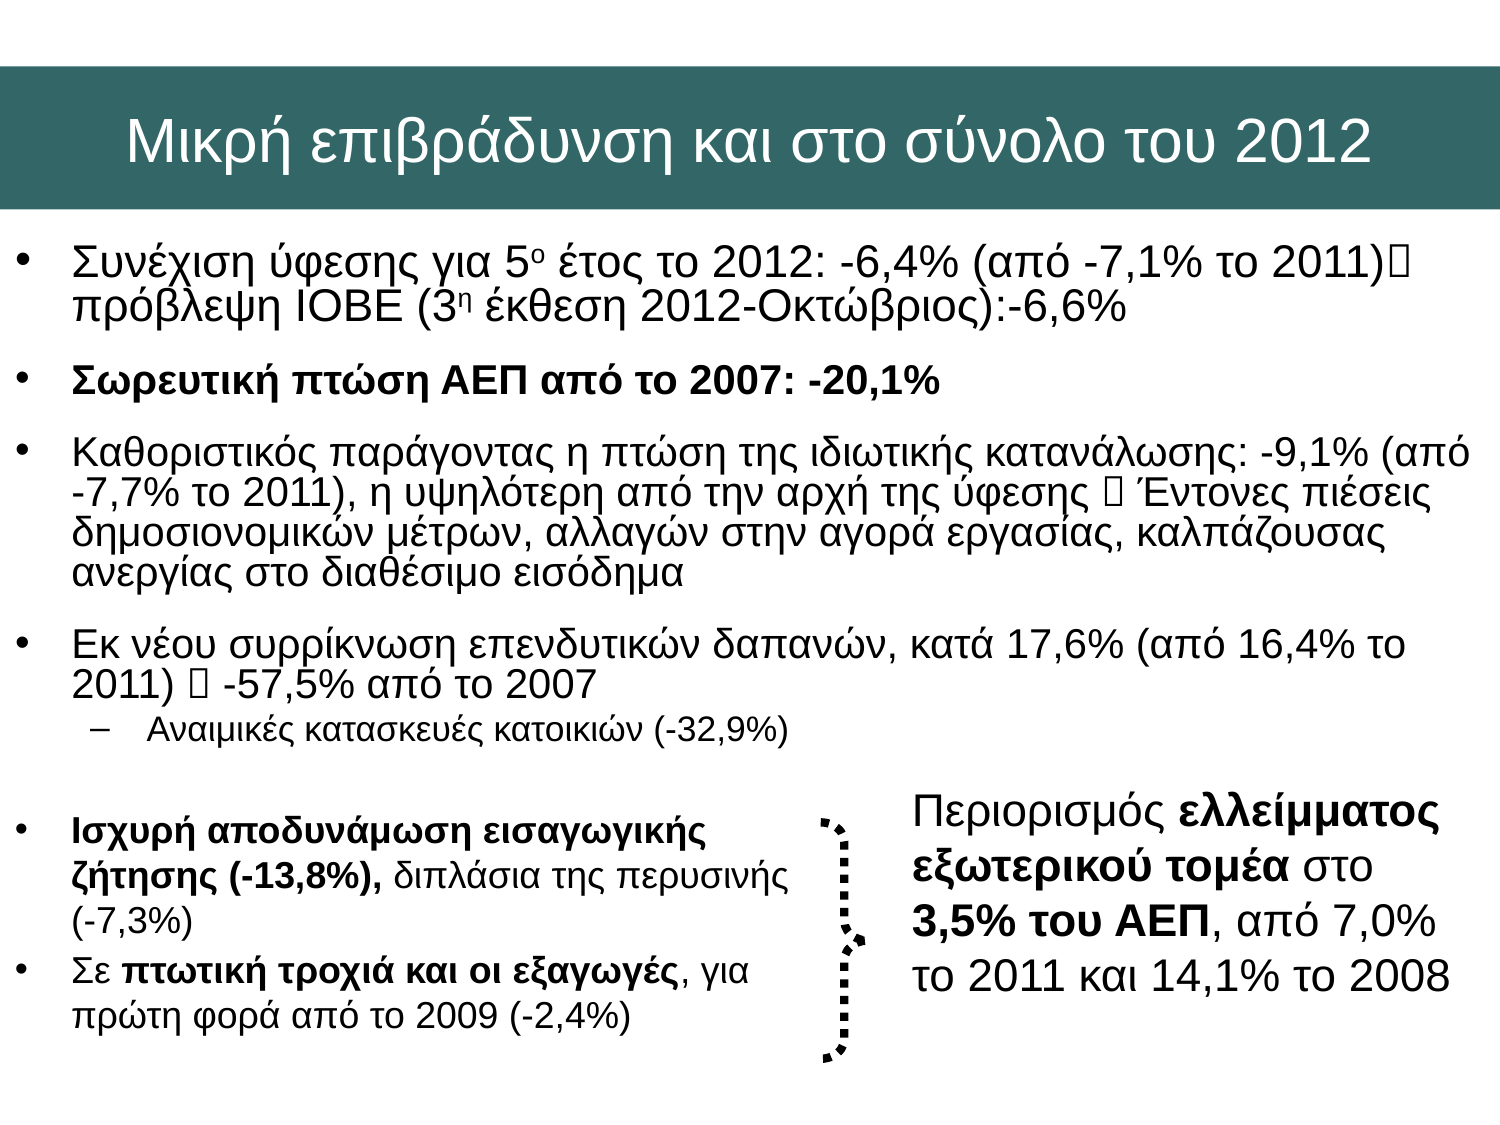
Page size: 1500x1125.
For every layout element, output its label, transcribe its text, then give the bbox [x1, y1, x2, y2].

text_box Μικρή επιβράδυνση και στο σύνολο του 2012 [0, 66, 1500, 210]
text_box Περιορισμός ελλείμματος εξωτερικού τομέα στο 3,5% του ΑΕΠ, από 7,0% το 2011 και 14,1% το 2008 [867, 773, 1471, 1094]
text_box Ισχυρή αποδυνάμωση εισαγωγικής ζήτησης (-13,8%), διπλάσια της περυσινής (-7,3%) Σε πτωτική τροχιά και οι εξαγωγές, για πρώτη φορά από το 2009 (-2,4%) [0, 798, 863, 1083]
list Συνέχιση ύφεσης για 5ο έτος το 2012: -6,4% (από -7,1% το 2011) πρόβλεψη ΙΟΒΕ (3η έκθεση 2012-Οκτώβριος):-6,6% Σωρευτική πτώση ΑΕΠ από το 2007: -20,1% Καθοριστικός παράγοντας η πτώση της ιδιωτικής κατανάλωσης: -9,1% (από -7,7% το 2011), η υψηλότερη από την αρχή της ύφεσης  Έντονες πιέσεις δημοσιονομικών μέτρων, αλλαγών στην αγορά εργασίας, καλπάζουσας ανεργίας στο διαθέσιμο εισόδημα Εκ νέου συρρίκνωση επενδυτικών δαπανών, κατά 17,6% (από 16,4% το 2011)  -57,5% από το 2007 Αναιμικές κατασκευές κατοικιών (-32,9%) [0, 234, 1500, 764]
text_box [820, 822, 867, 1059]
